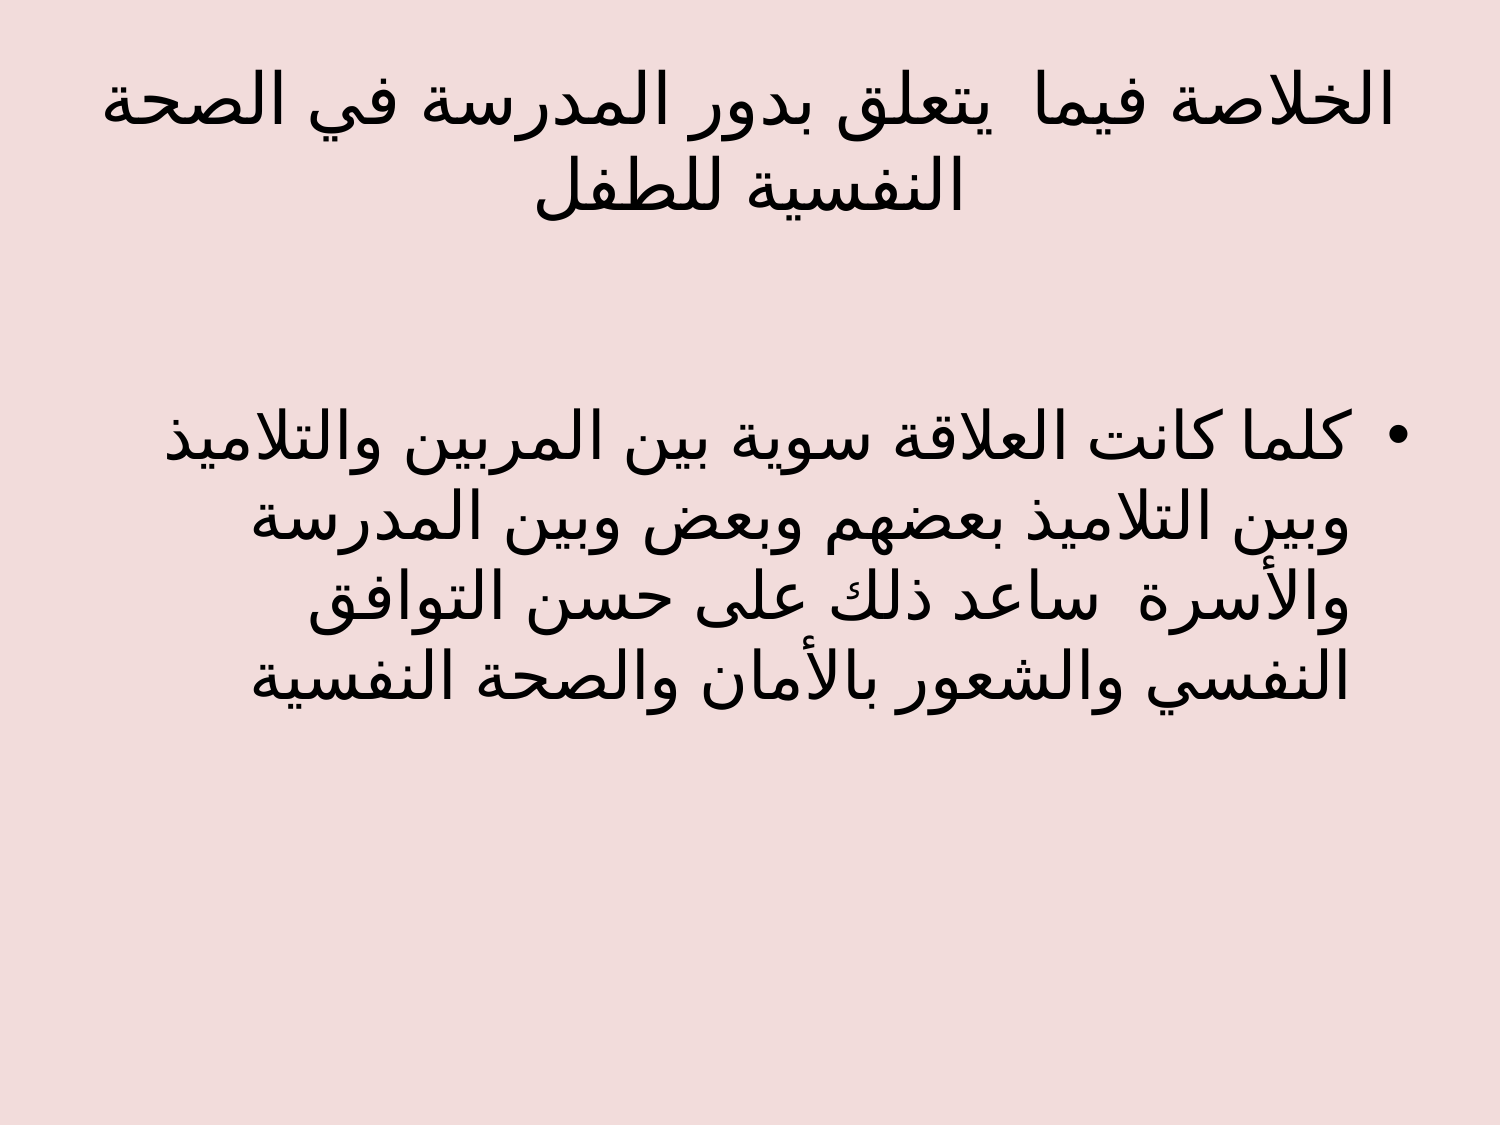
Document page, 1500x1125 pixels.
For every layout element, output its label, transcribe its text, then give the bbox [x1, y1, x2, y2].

list كلما كانت العلاقة سوية بين المربين والتلاميذ وبين التلاميذ بعضهم وبعض وبين المدرسة والأسرة ساعد ذلك على حسن التوافق النفسي والشعور بالأمان والصحة النفسية [75, 385, 1425, 1005]
title الخلاصة فيما يتعلق بدور المدرسة في الصحة النفسية للطفل [75, 45, 1425, 233]
